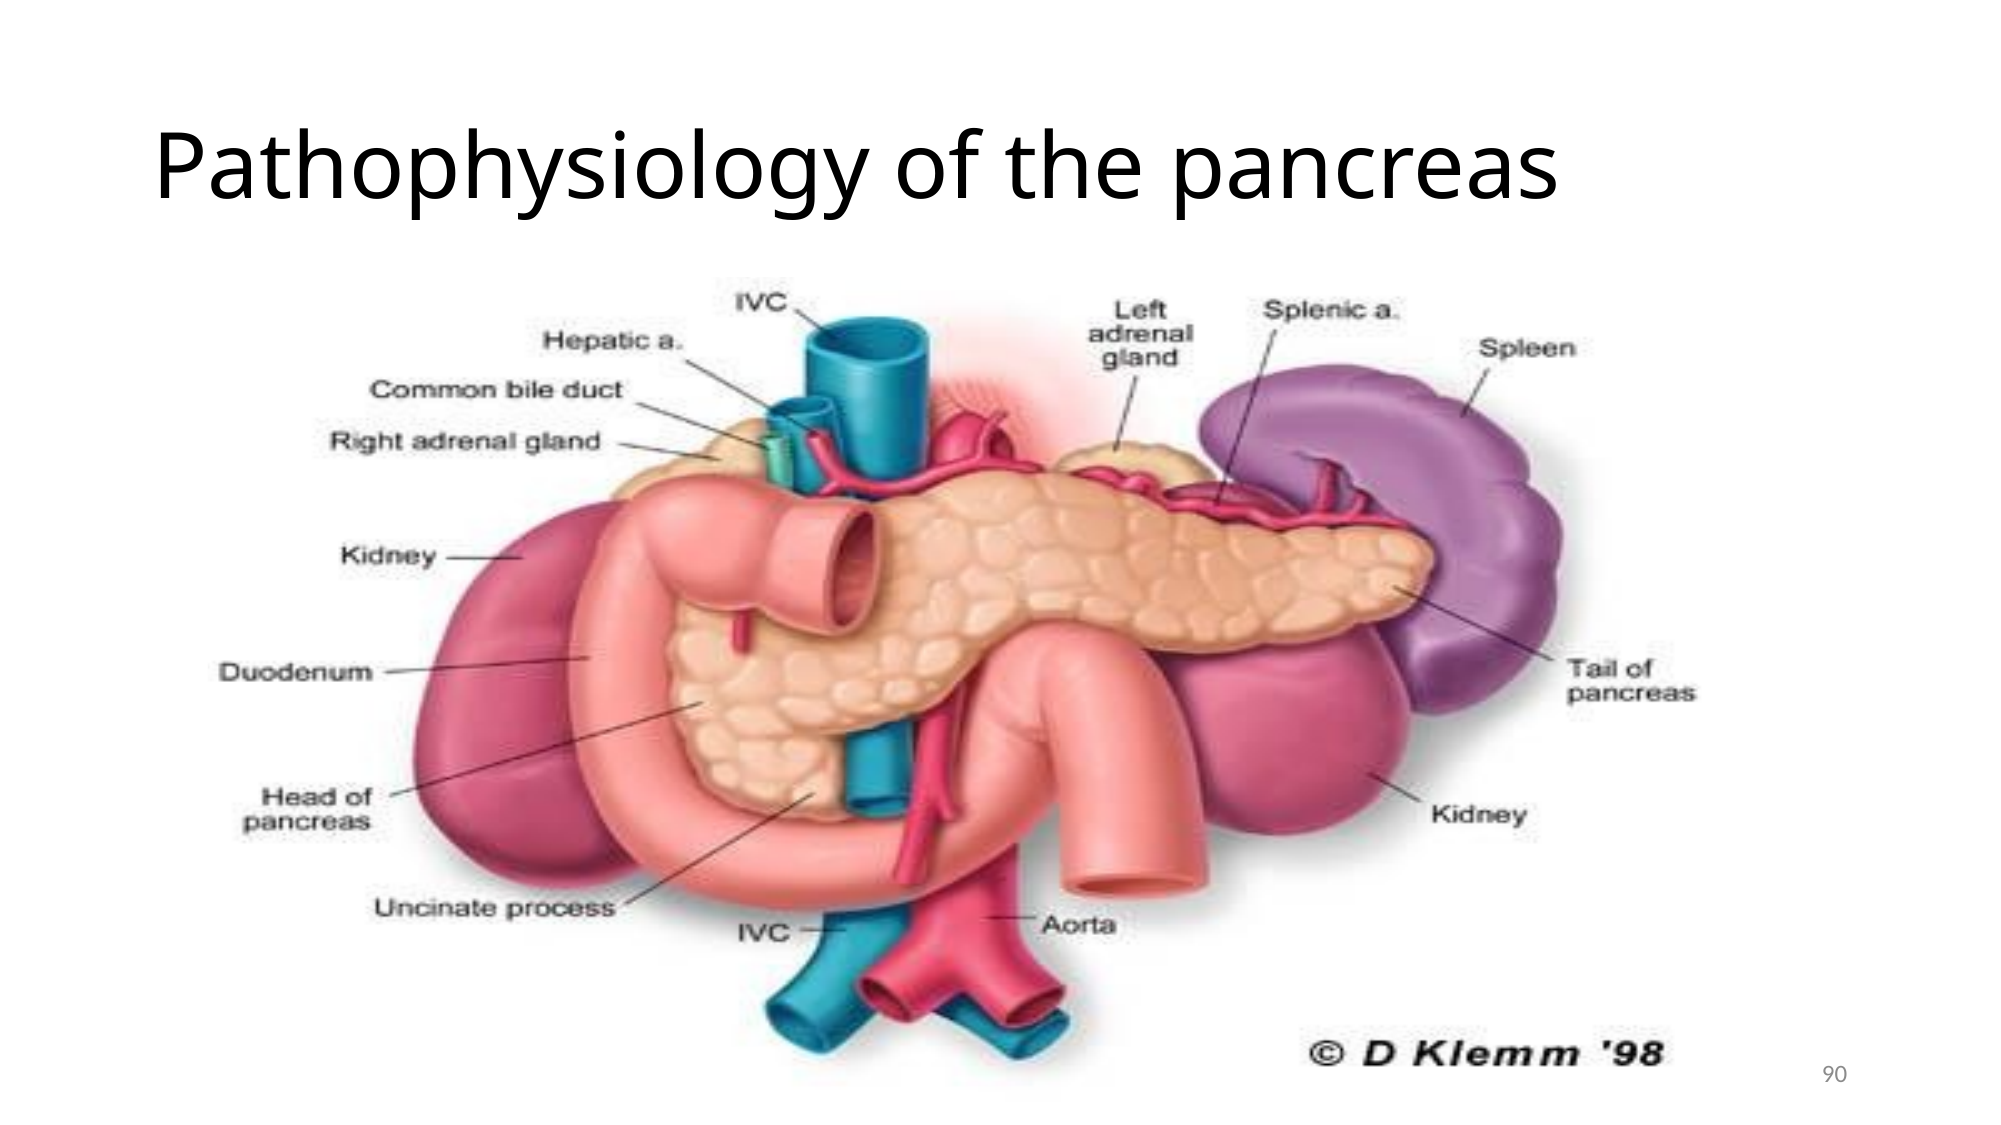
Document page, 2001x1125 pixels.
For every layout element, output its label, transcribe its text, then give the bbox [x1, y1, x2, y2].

text_box [207, 277, 1708, 1102]
title Pathophysiology of the pancreas [137, 59, 1863, 278]
slide_number 90 [1412, 1042, 1863, 1103]
